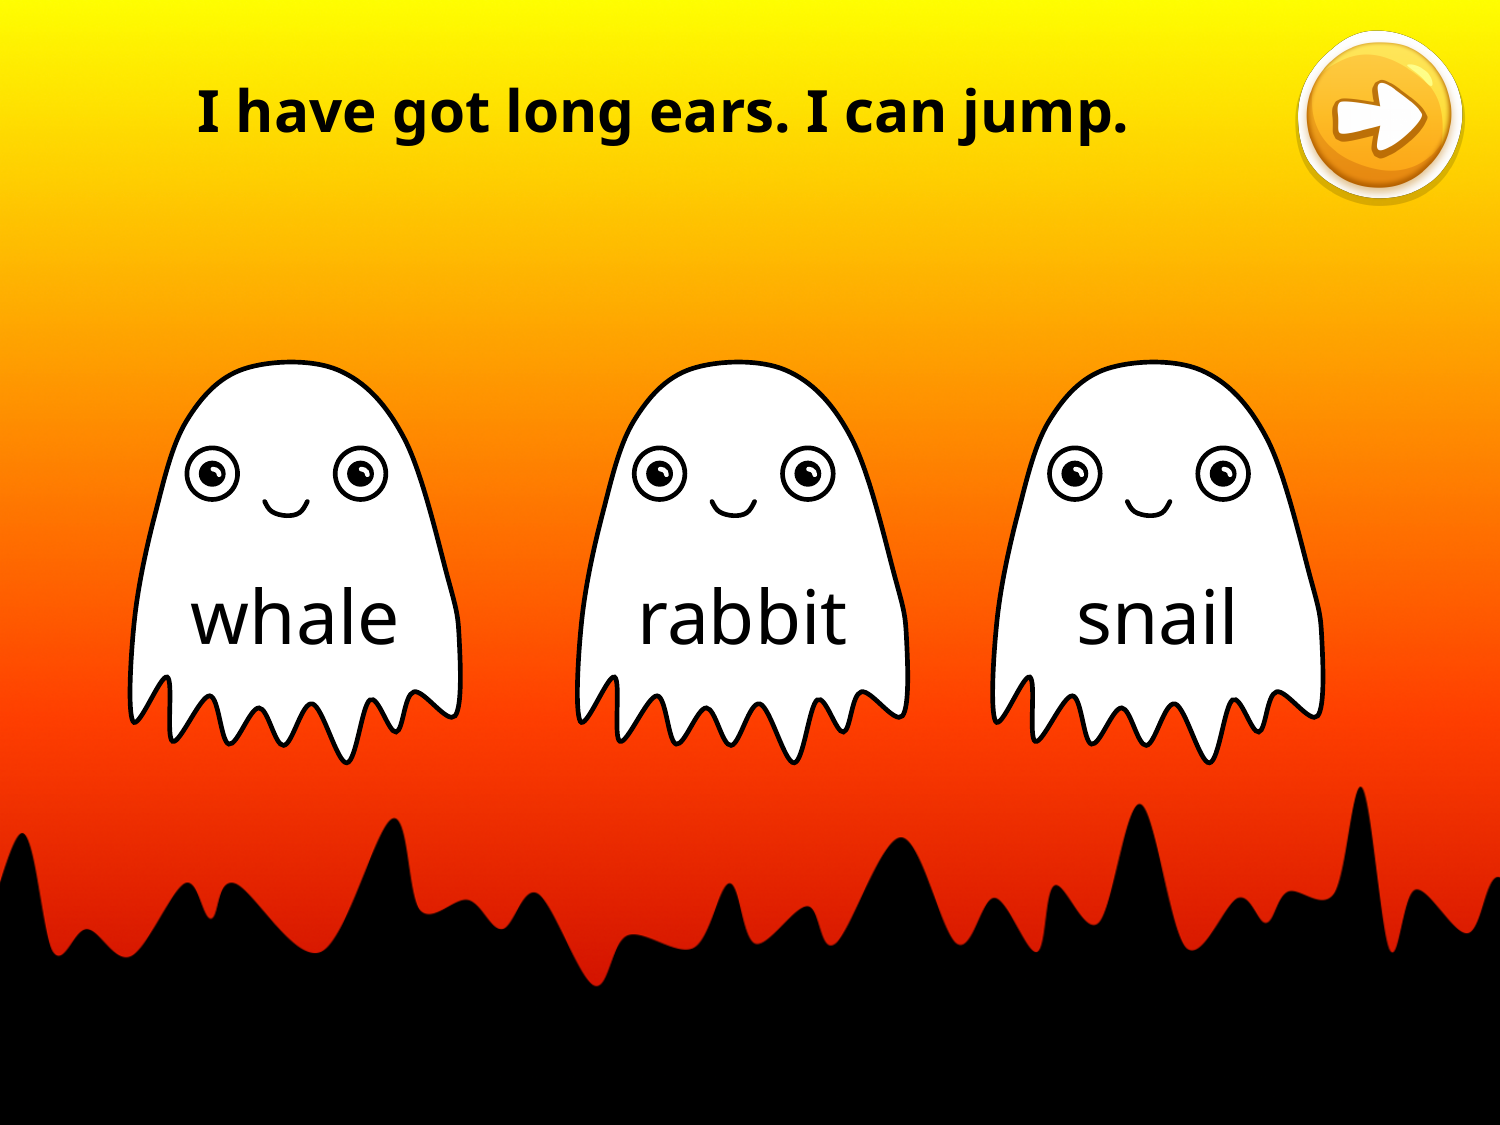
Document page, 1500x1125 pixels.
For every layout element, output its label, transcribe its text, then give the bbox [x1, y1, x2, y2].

picture [0, 0, 1500, 1125]
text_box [992, 361, 1323, 763]
text_box I have got long ears. I can jump. [79, 66, 1249, 152]
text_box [577, 361, 908, 763]
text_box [130, 361, 461, 763]
